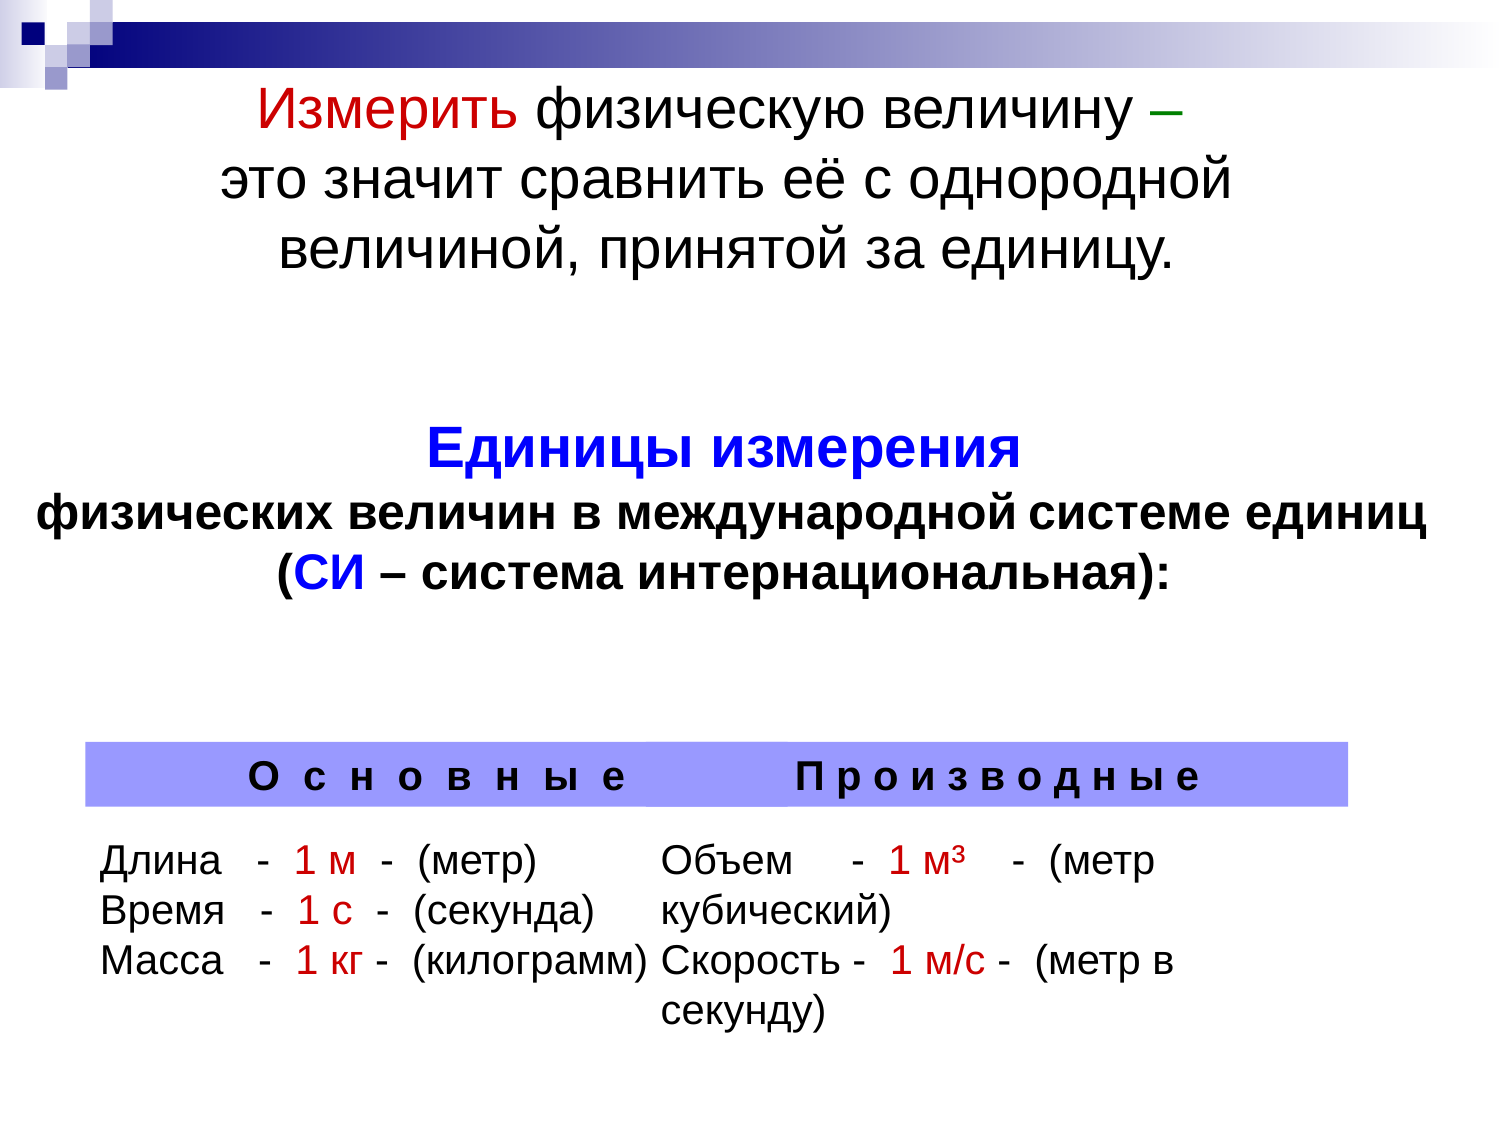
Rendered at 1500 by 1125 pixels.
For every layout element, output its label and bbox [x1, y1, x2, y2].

text_box [0, 62, 1463, 1041]
